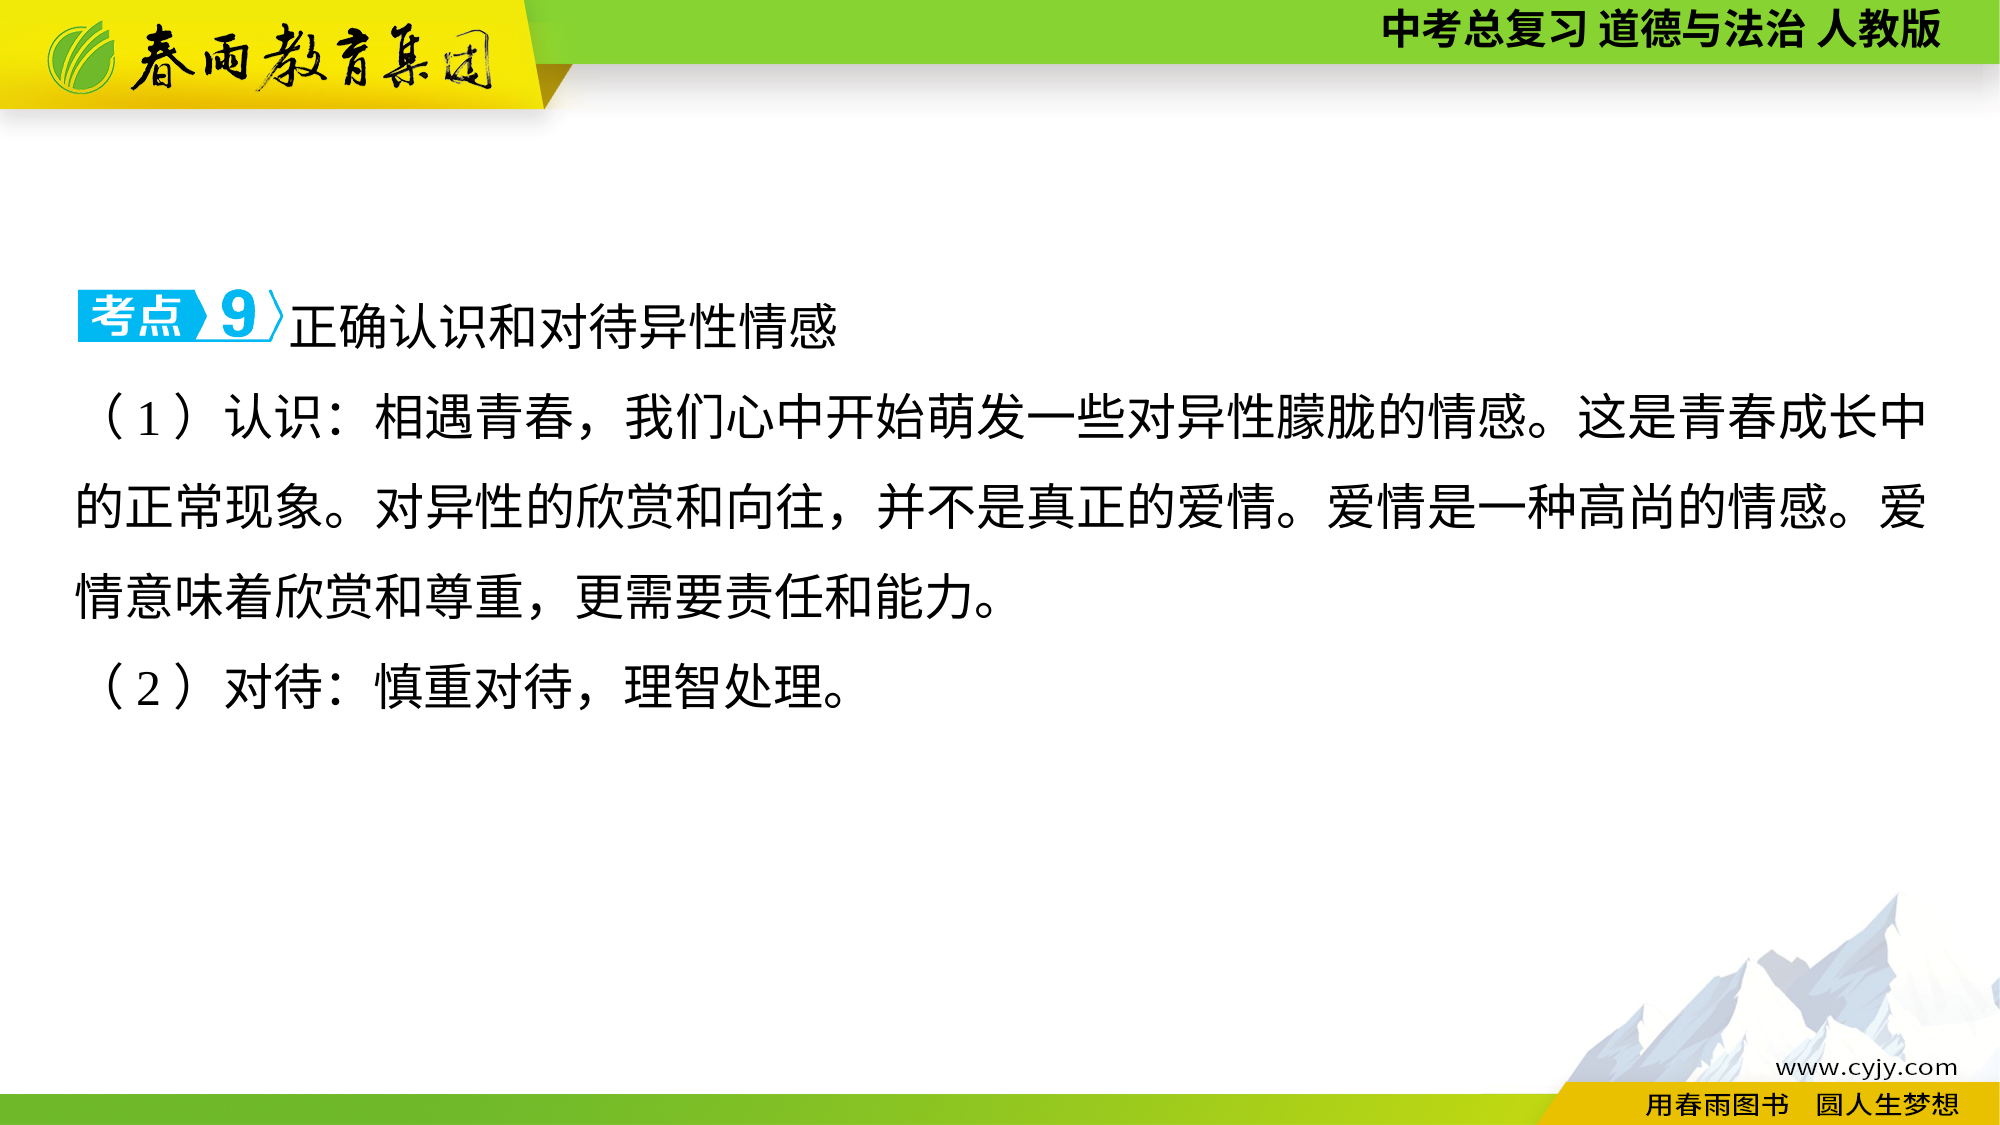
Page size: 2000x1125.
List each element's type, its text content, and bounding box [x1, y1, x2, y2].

picture [0, 0, 2000, 1125]
list 正确认识和对待异性情感 （1）认识：相遇青春，我们心中开始萌发一些对异性朦胧的情感。这是青春成长中的正常现象。对异性的欣赏和向往，并不是真正的爱情。爱情是一种高尚的情感。爱情意味着欣赏和尊重，更需要责任和能力。 （2）对待：慎重对待，理智处理。 [59, 258, 1944, 716]
